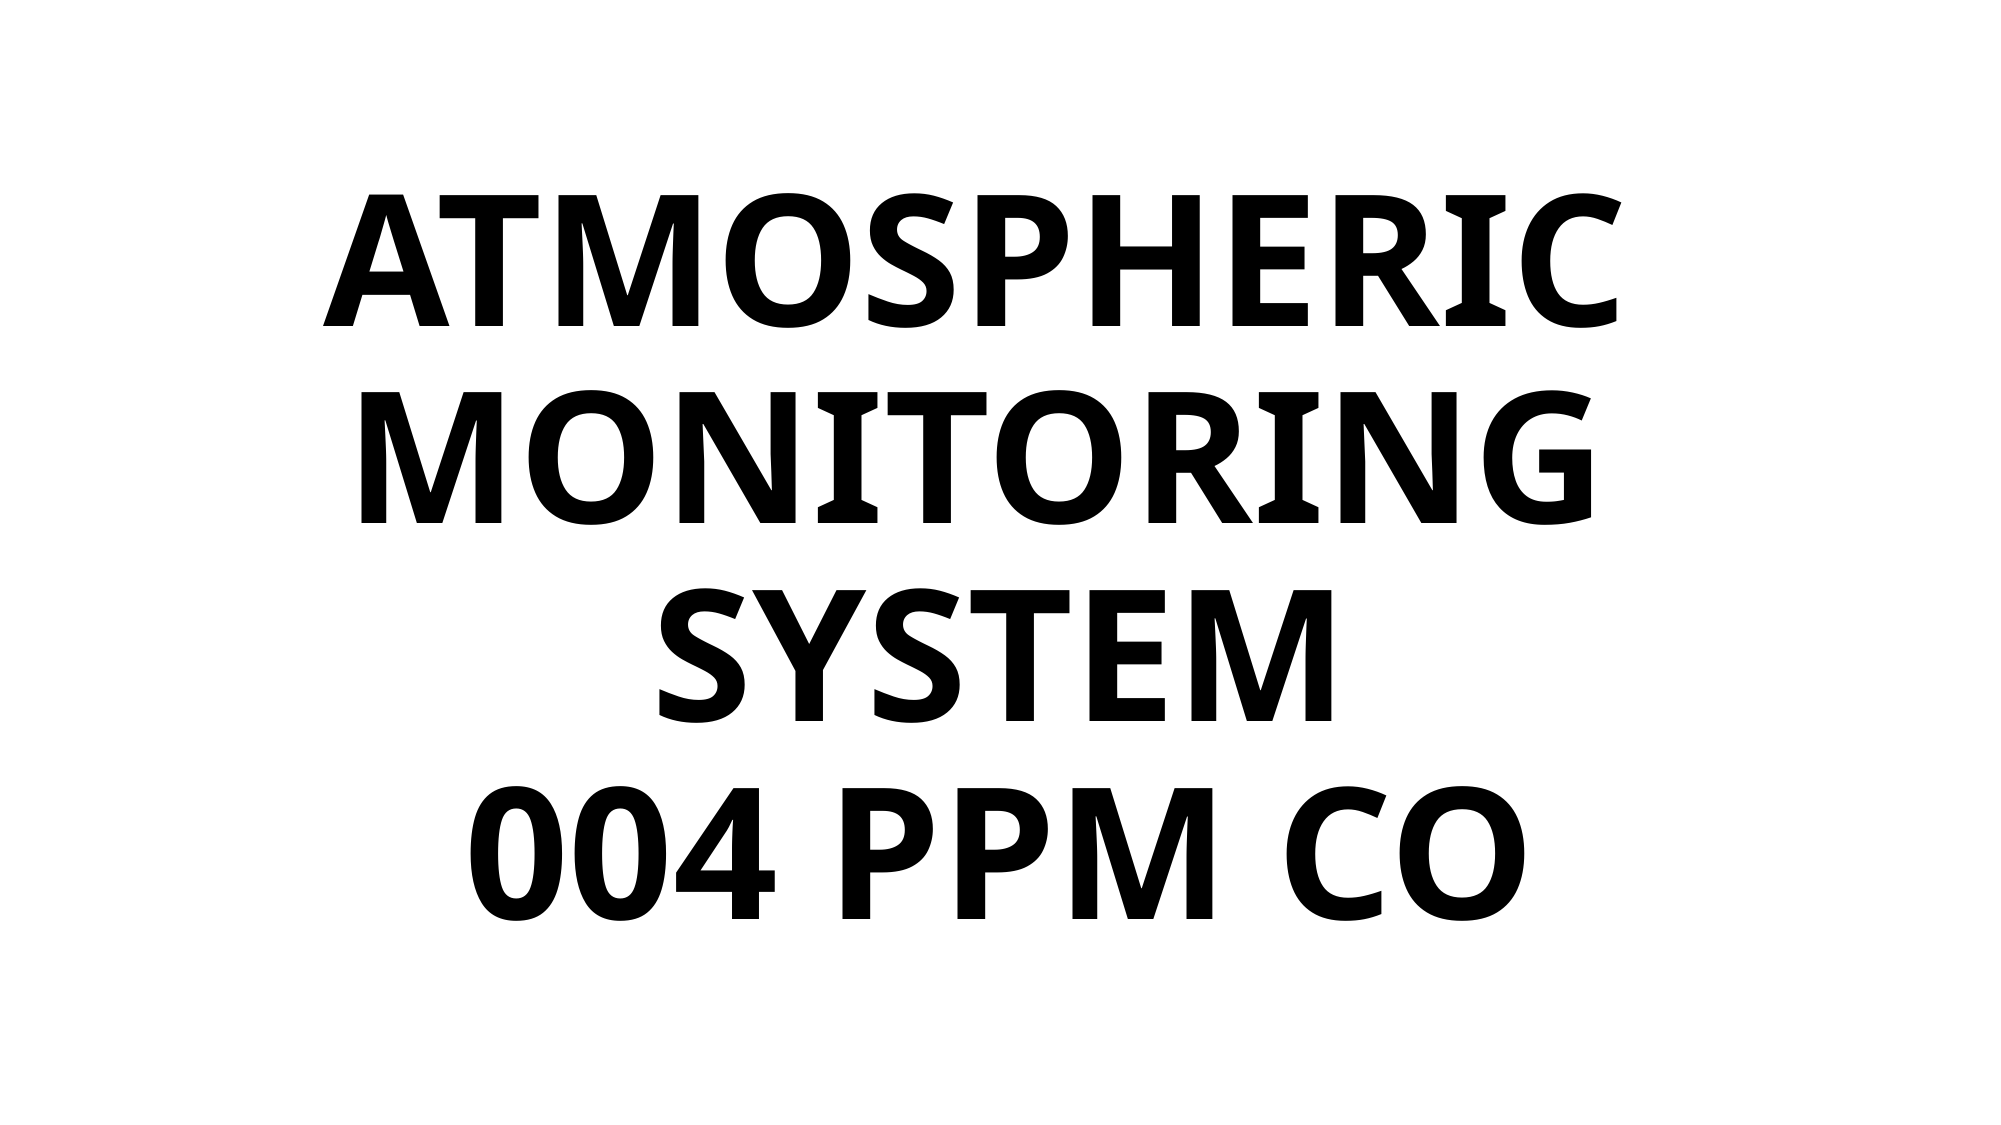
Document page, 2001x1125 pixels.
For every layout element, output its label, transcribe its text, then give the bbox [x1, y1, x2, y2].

title ATMOSPHERIC MONITORING SYSTEM 004 PPM CO [137, 59, 1863, 1068]
